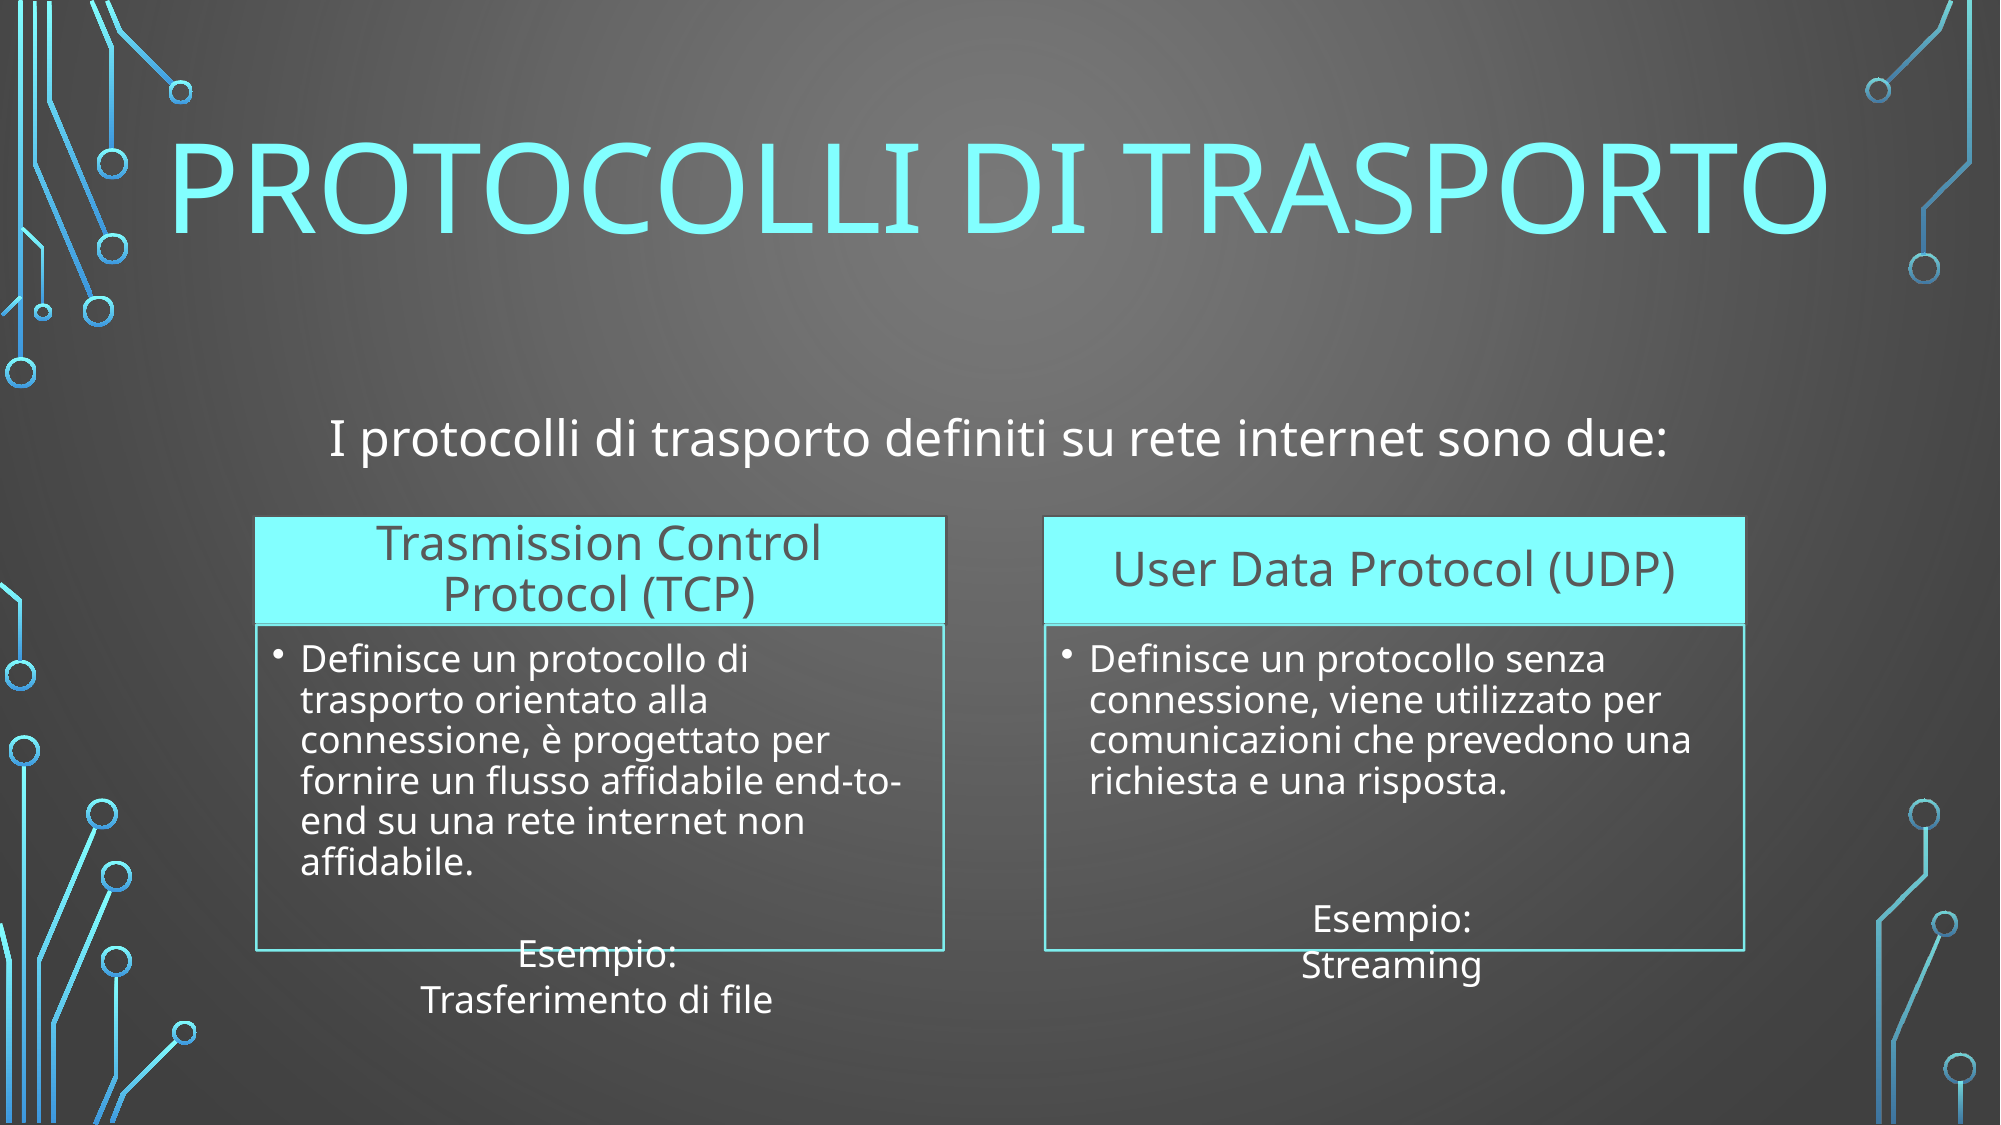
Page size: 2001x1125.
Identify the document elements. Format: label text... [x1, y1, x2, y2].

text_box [252, 513, 1748, 954]
title Protocolli di trasporto [0, 72, 2000, 315]
list I protocolli di trasporto definiti su rete internet sono due: [0, 386, 2000, 542]
